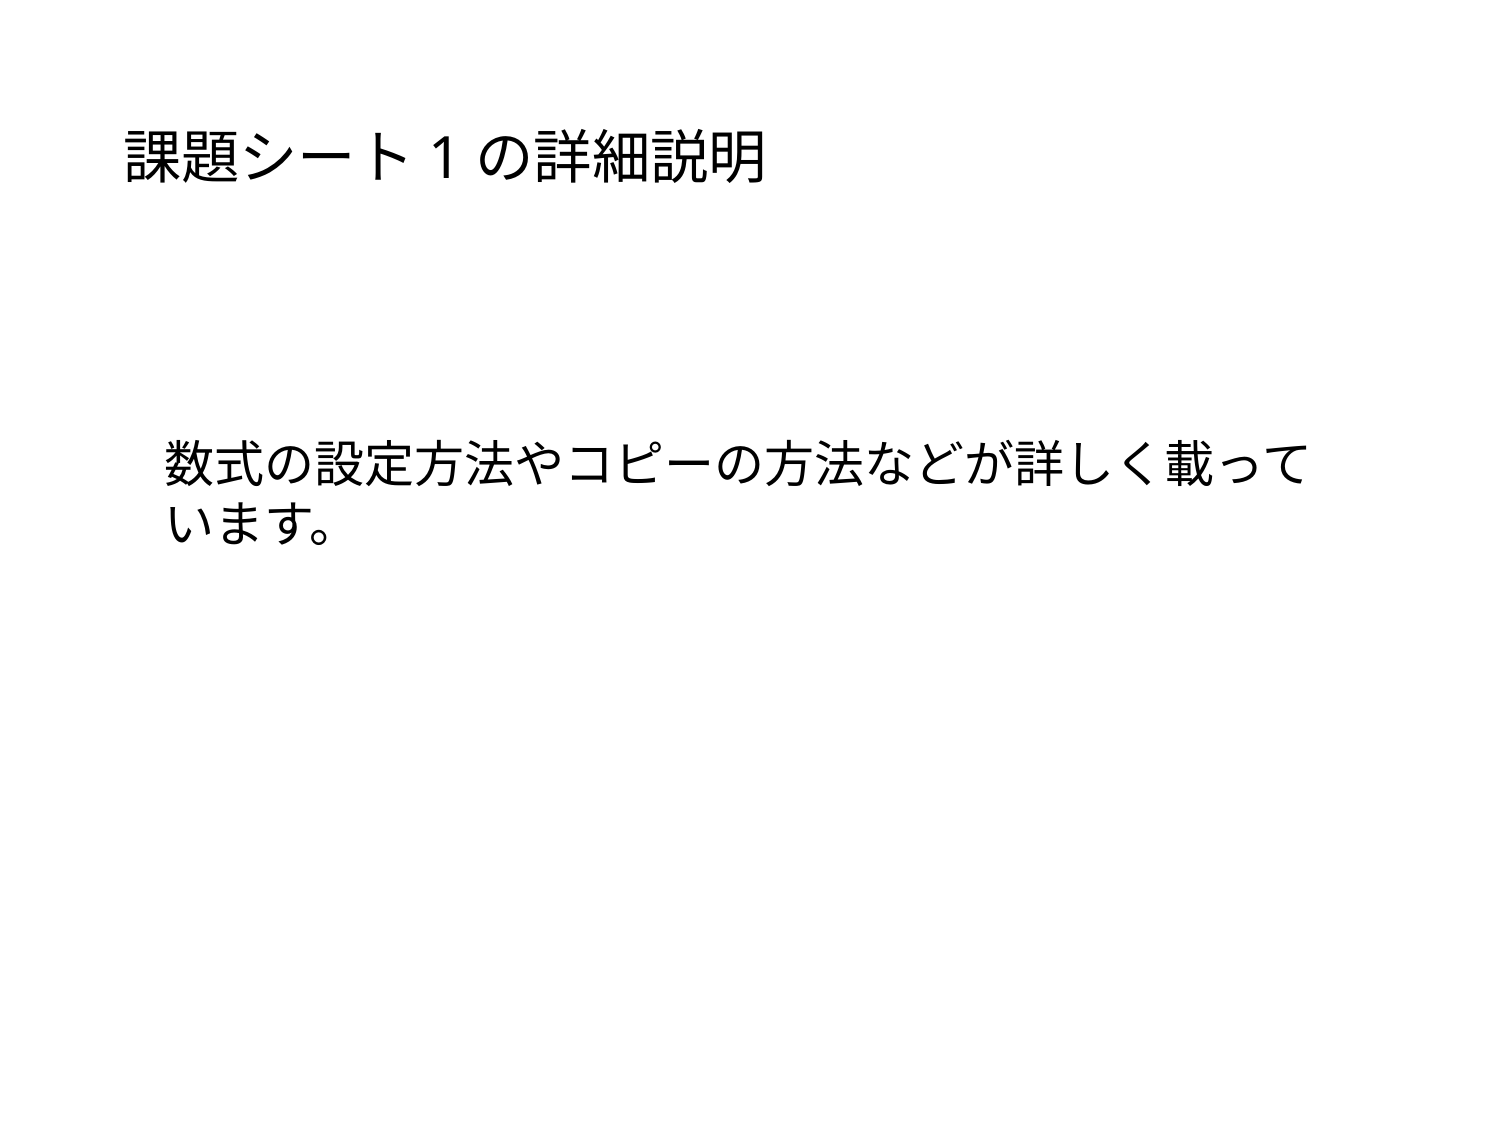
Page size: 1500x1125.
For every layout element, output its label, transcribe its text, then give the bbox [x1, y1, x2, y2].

text_box 課題シート1の詳細説明 [108, 112, 1009, 198]
text_box 数式の設定方法やコピーの方法などが詳しく載っています。 [149, 424, 1350, 560]
